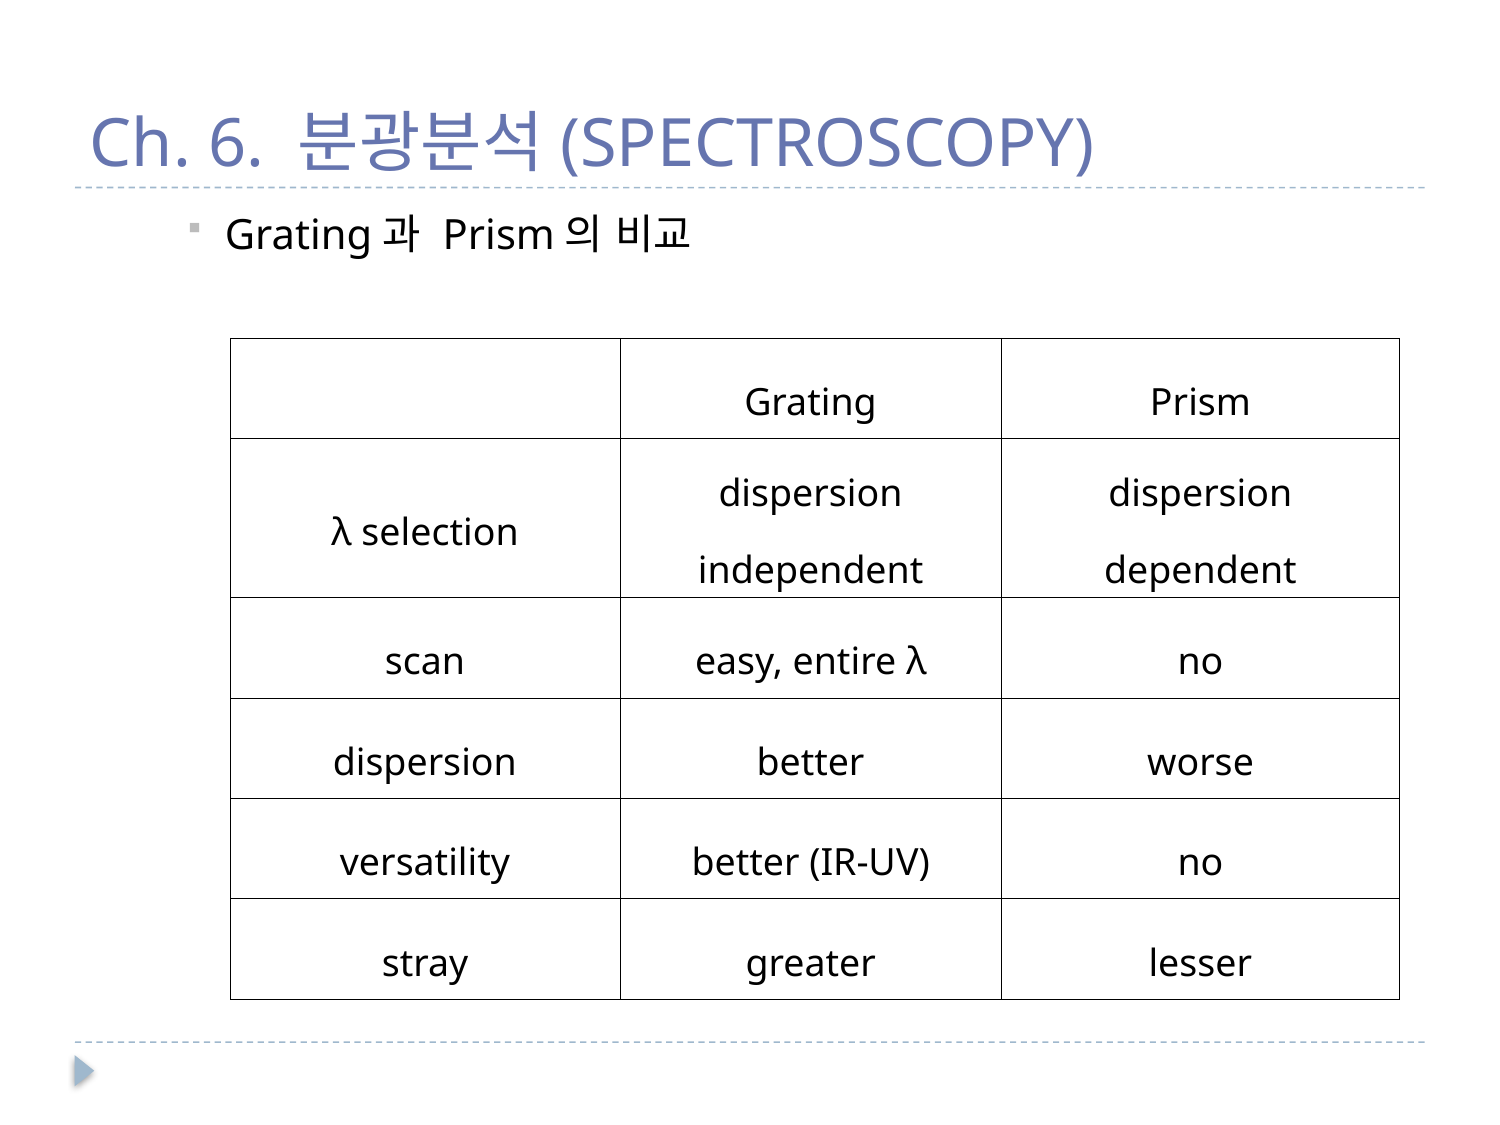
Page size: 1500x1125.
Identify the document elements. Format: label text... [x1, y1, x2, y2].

table_header Prism [1002, 339, 1399, 438]
table_cell dispersion dependent [1002, 439, 1399, 597]
table_cell versatility [231, 799, 620, 898]
table_cell stray [231, 899, 620, 999]
table_cell better (IR-UV) [621, 799, 1001, 898]
table_cell no [1002, 799, 1399, 898]
table_cell better [621, 699, 1001, 798]
table_cell lesser [1002, 899, 1399, 999]
table_cell dispersion [231, 699, 620, 798]
table_cell easy, entire λ [621, 598, 1001, 698]
table_header [231, 339, 620, 438]
title Ch. 6. 분광분석(SPECTROSCOPY) [75, 24, 1425, 188]
table_cell scan [231, 598, 620, 698]
table_cell λ selection [231, 439, 620, 597]
table_cell dispersion independent [621, 439, 1001, 597]
table_header Grating [621, 339, 1001, 438]
table_cell greater [621, 899, 1001, 999]
table_cell worse [1002, 699, 1399, 798]
table_cell no [1002, 598, 1399, 698]
list Grating과 Prism의 비교 [75, 200, 1425, 1010]
